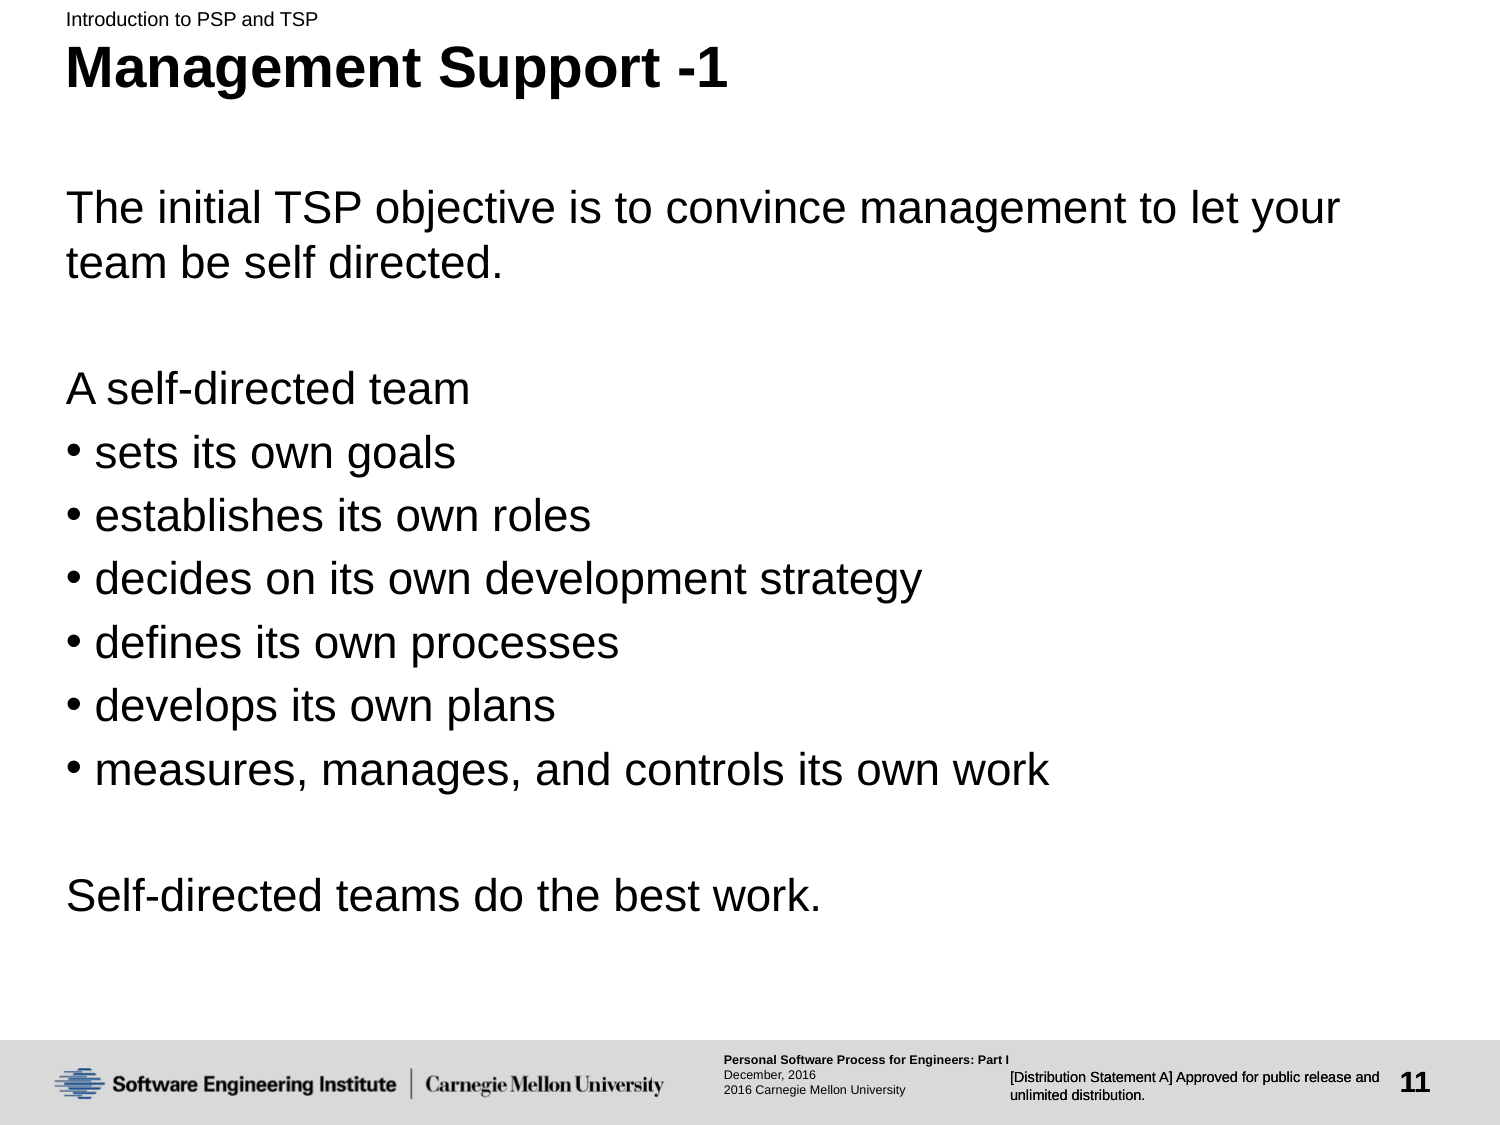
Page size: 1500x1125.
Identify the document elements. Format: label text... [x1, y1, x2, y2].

title Management Support -1 [65, 37, 1313, 148]
list The initial TSP objective is to convince management to let your team be self directed. A self-directed team sets its own goals establishes its own roles decides on its own development strategy defines its own processes develops its own plans measures, manages, and controls its own work Self-directed teams do the best work. [65, 177, 1431, 1000]
picture [46, 1061, 673, 1104]
list Introduction to PSP and TSP [65, 6, 738, 31]
